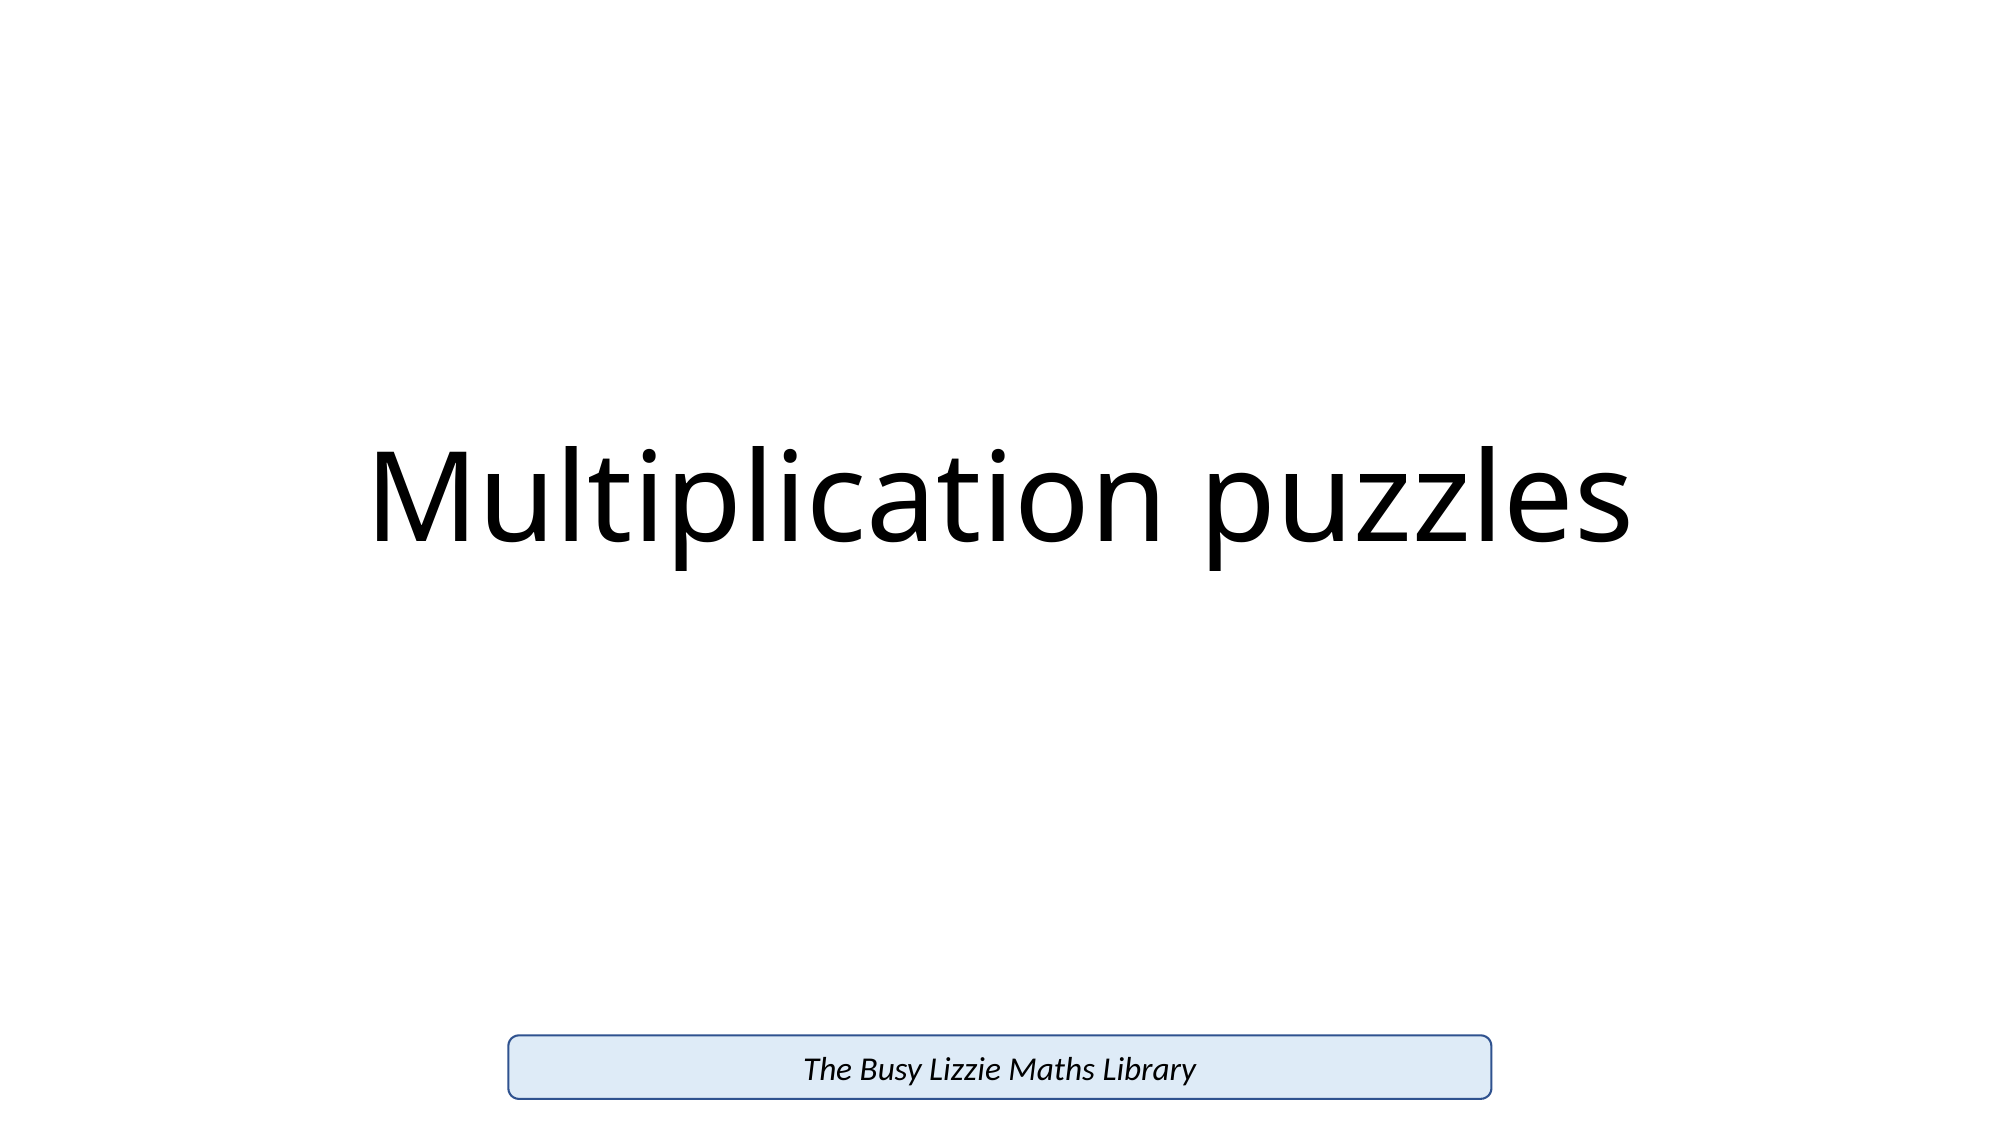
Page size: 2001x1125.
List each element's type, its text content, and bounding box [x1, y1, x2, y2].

title Multiplication puzzles [249, 184, 1750, 576]
text_box The Busy Lizzie Maths Library [508, 1035, 1492, 1099]
